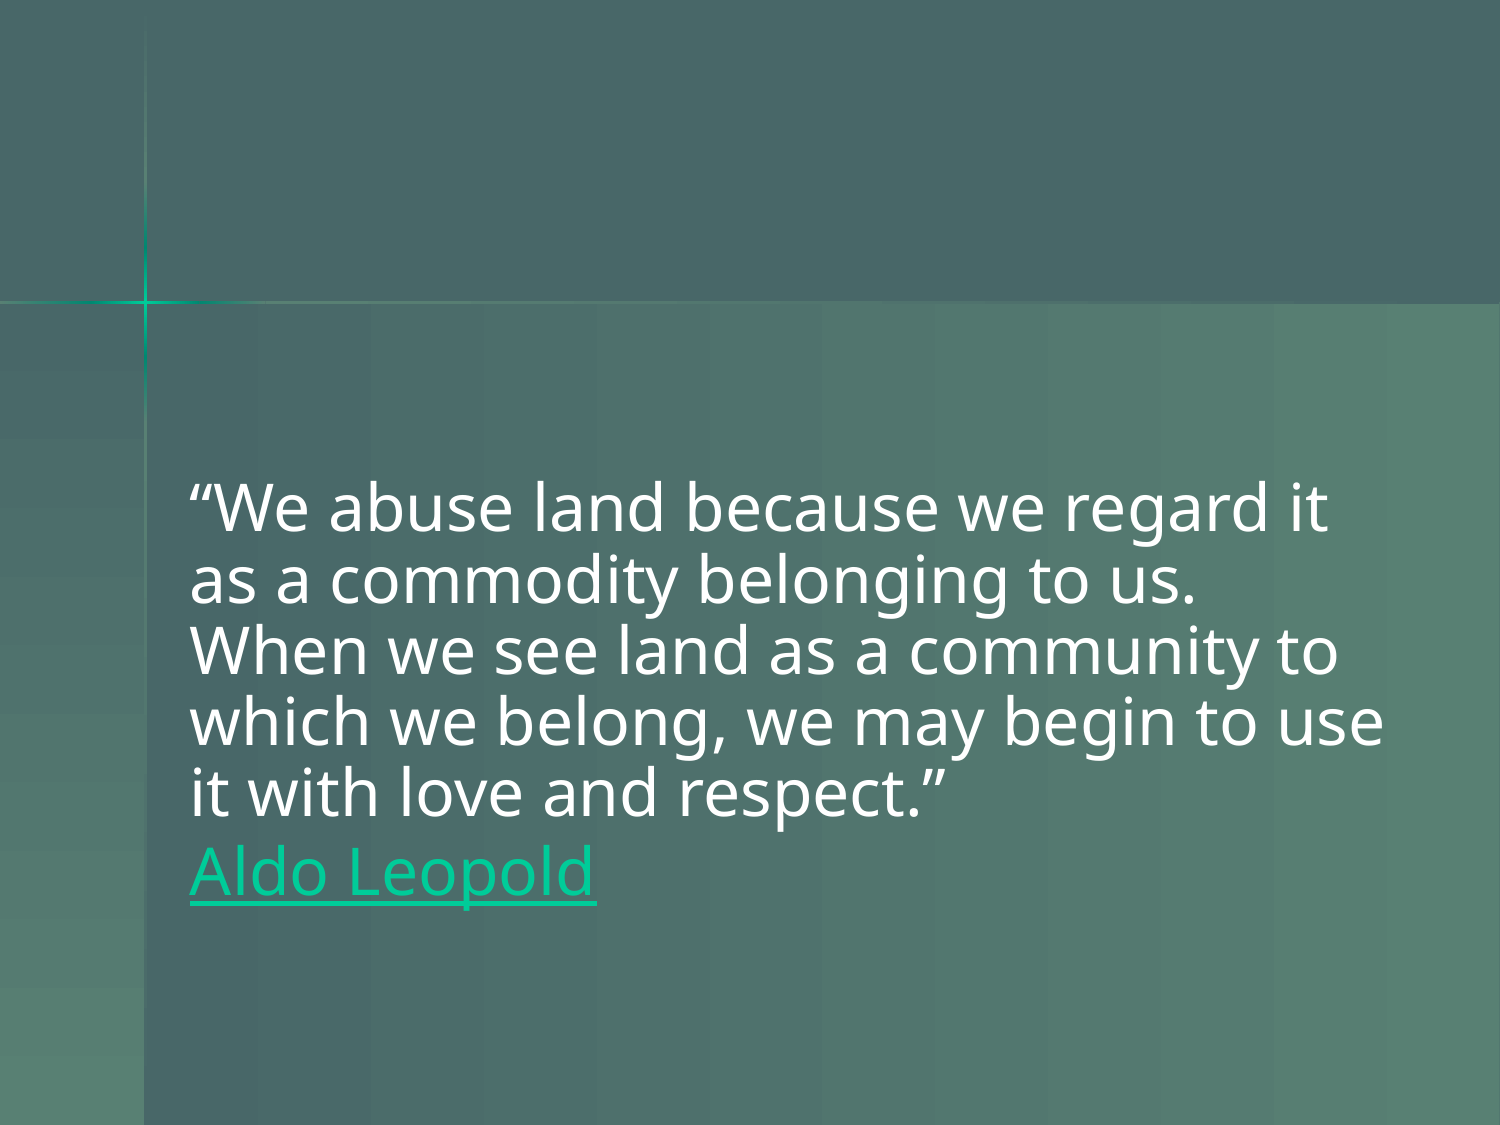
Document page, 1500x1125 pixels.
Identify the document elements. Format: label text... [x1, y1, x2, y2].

list “We abuse land because we regard it as a commodity belonging to us. When we see land as a community to which we belong, we may begin to use it with love and respect.” Aldo Leopold [174, 324, 1413, 1001]
